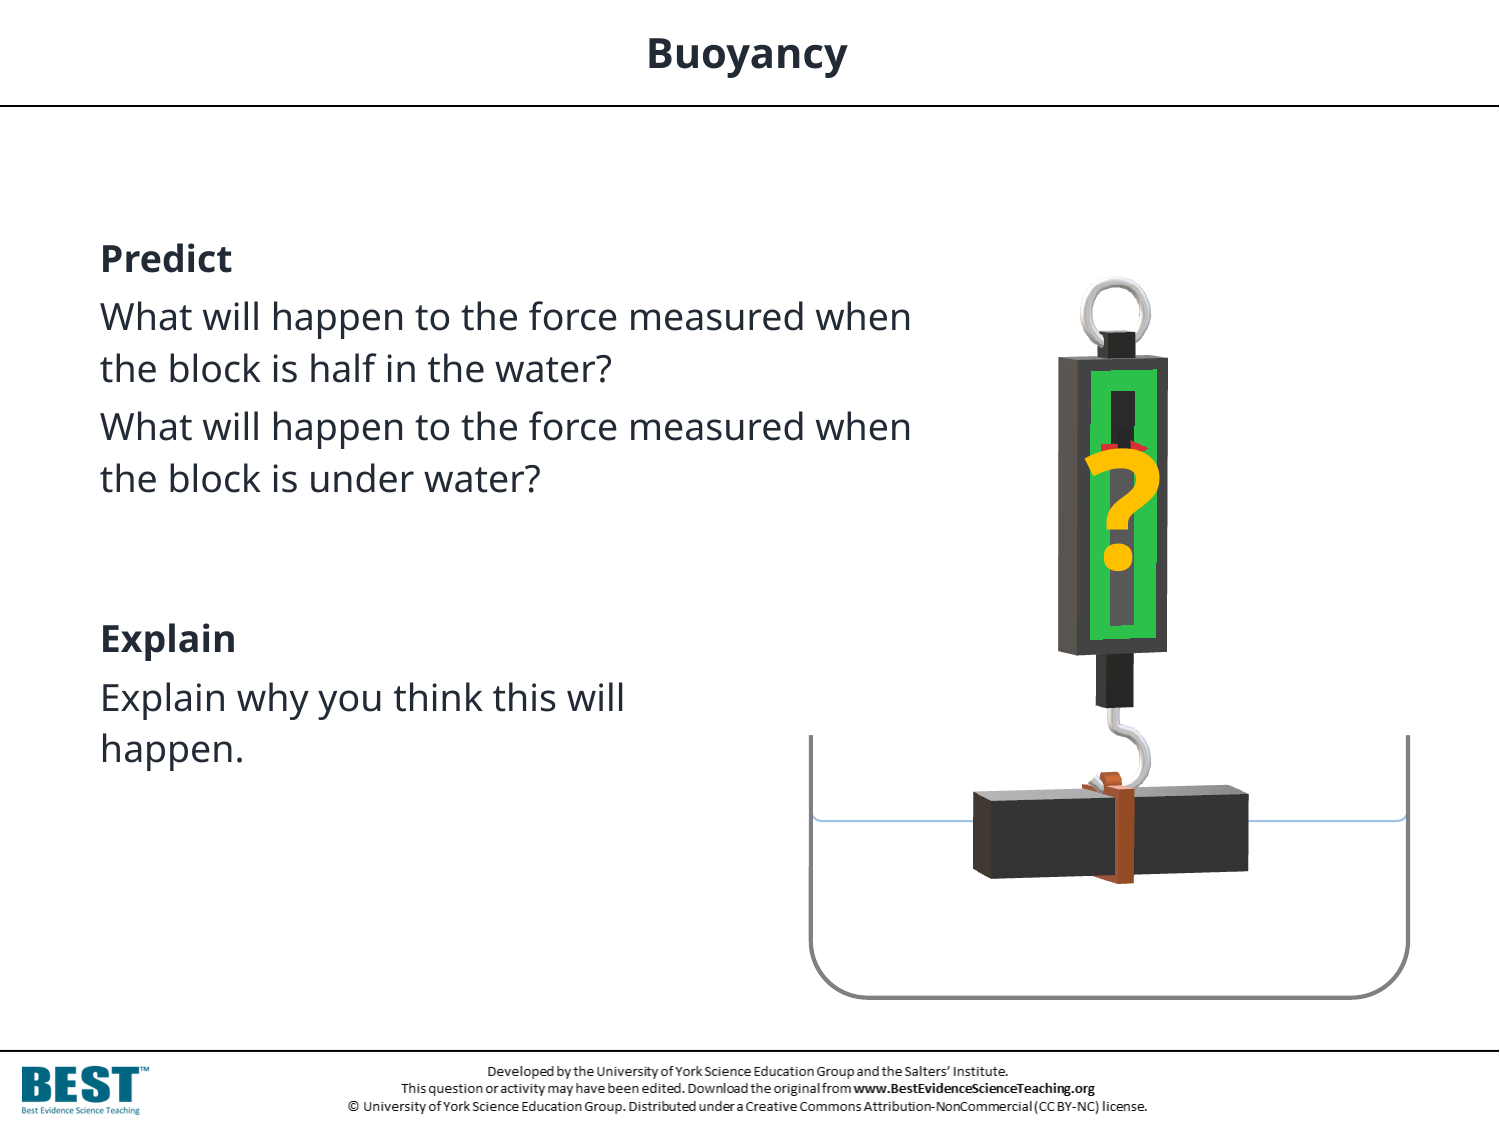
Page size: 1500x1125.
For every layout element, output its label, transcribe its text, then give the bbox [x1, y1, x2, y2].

text_box Buoyancy [23, 4, 1471, 99]
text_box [784, 245, 1435, 998]
picture [0, 105, 1500, 1125]
